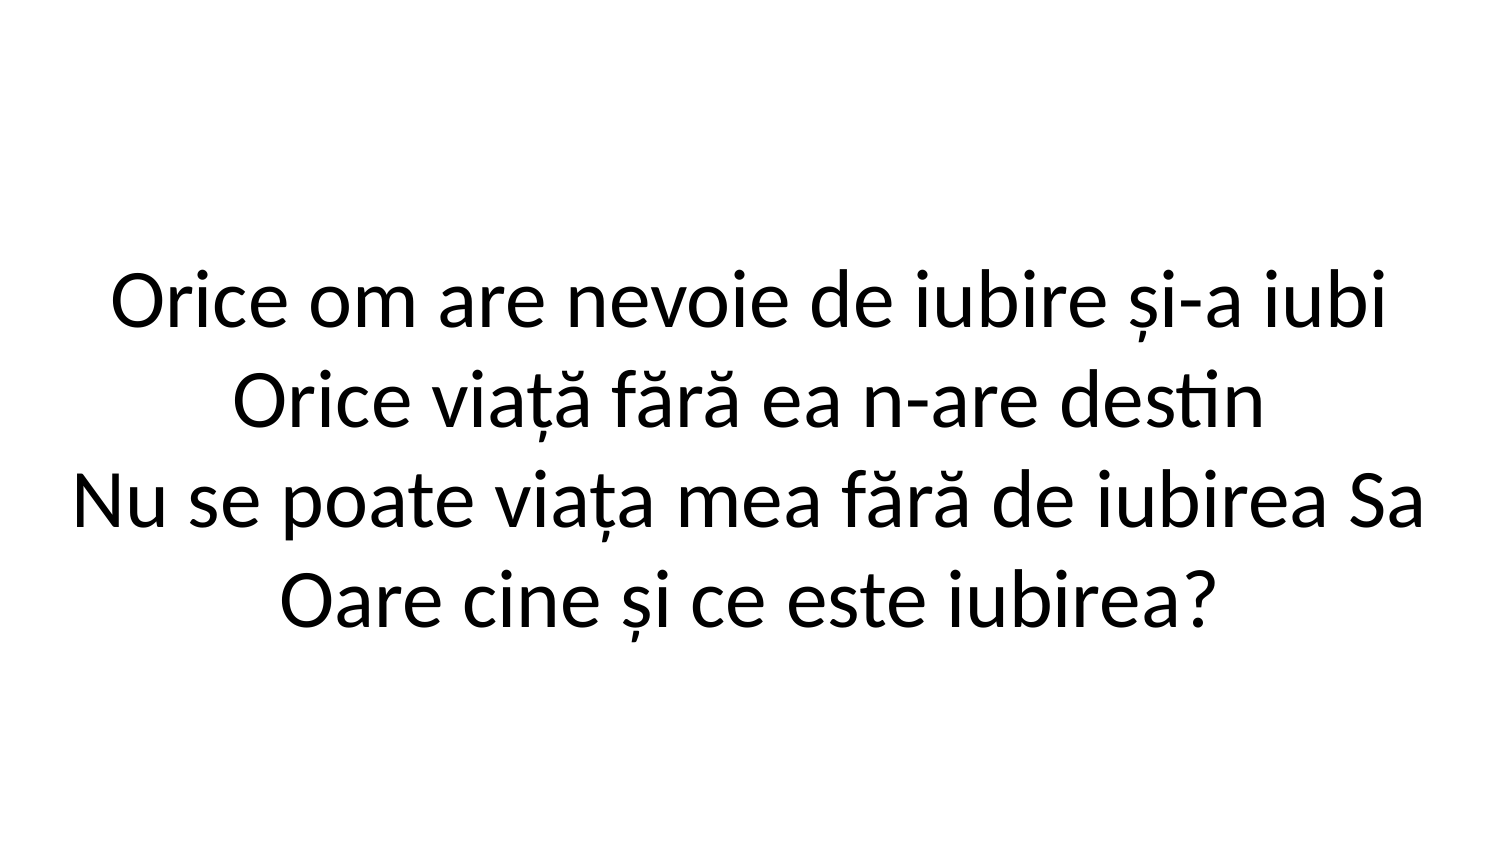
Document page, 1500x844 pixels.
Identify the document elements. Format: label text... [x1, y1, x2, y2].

text_box Orice om are nevoie de iubire și-a iubi Orice viață fără ea n-are destin Nu se poate viața mea fără de iubirea Sa Oare cine și ce este iubirea? [56, 192, 1443, 652]
